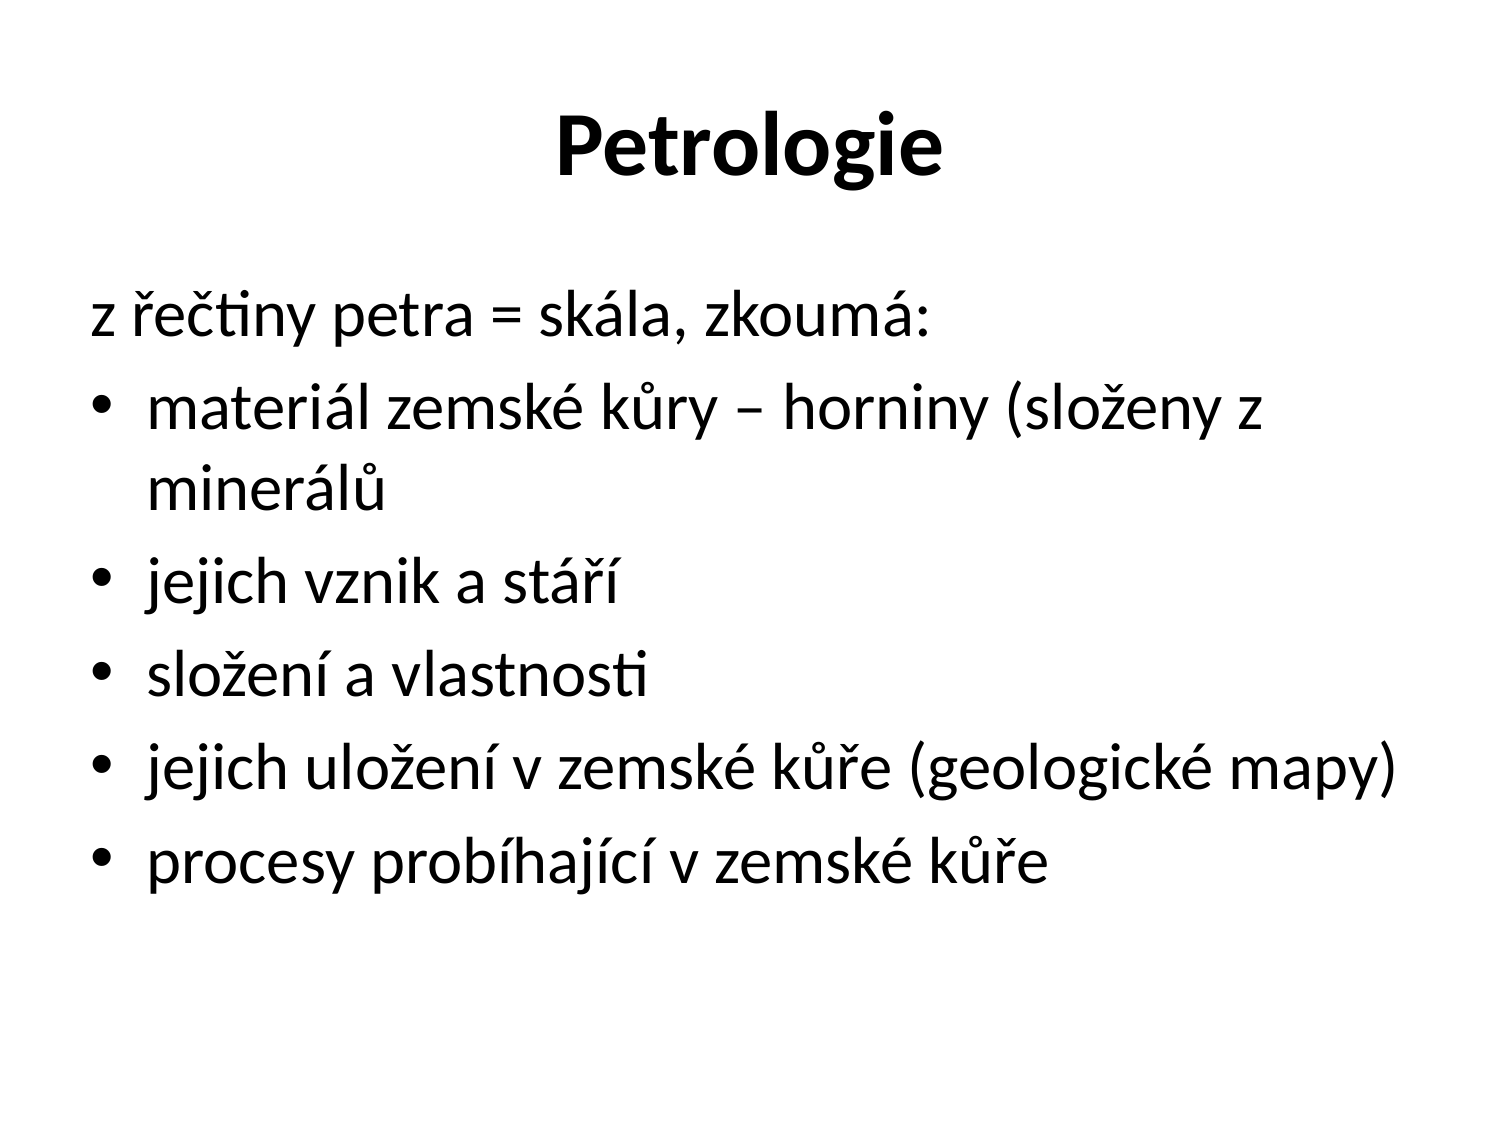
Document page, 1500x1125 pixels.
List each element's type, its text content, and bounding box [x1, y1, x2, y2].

list z řečtiny petra = skála, zkoumá: materiál zemské kůry – horniny (složeny z minerálů jejich vznik a stáří složení a vlastnosti jejich uložení v zemské kůře (geologické mapy) procesy probíhající v zemské kůře [75, 262, 1425, 1005]
title Petrologie [75, 45, 1425, 233]
